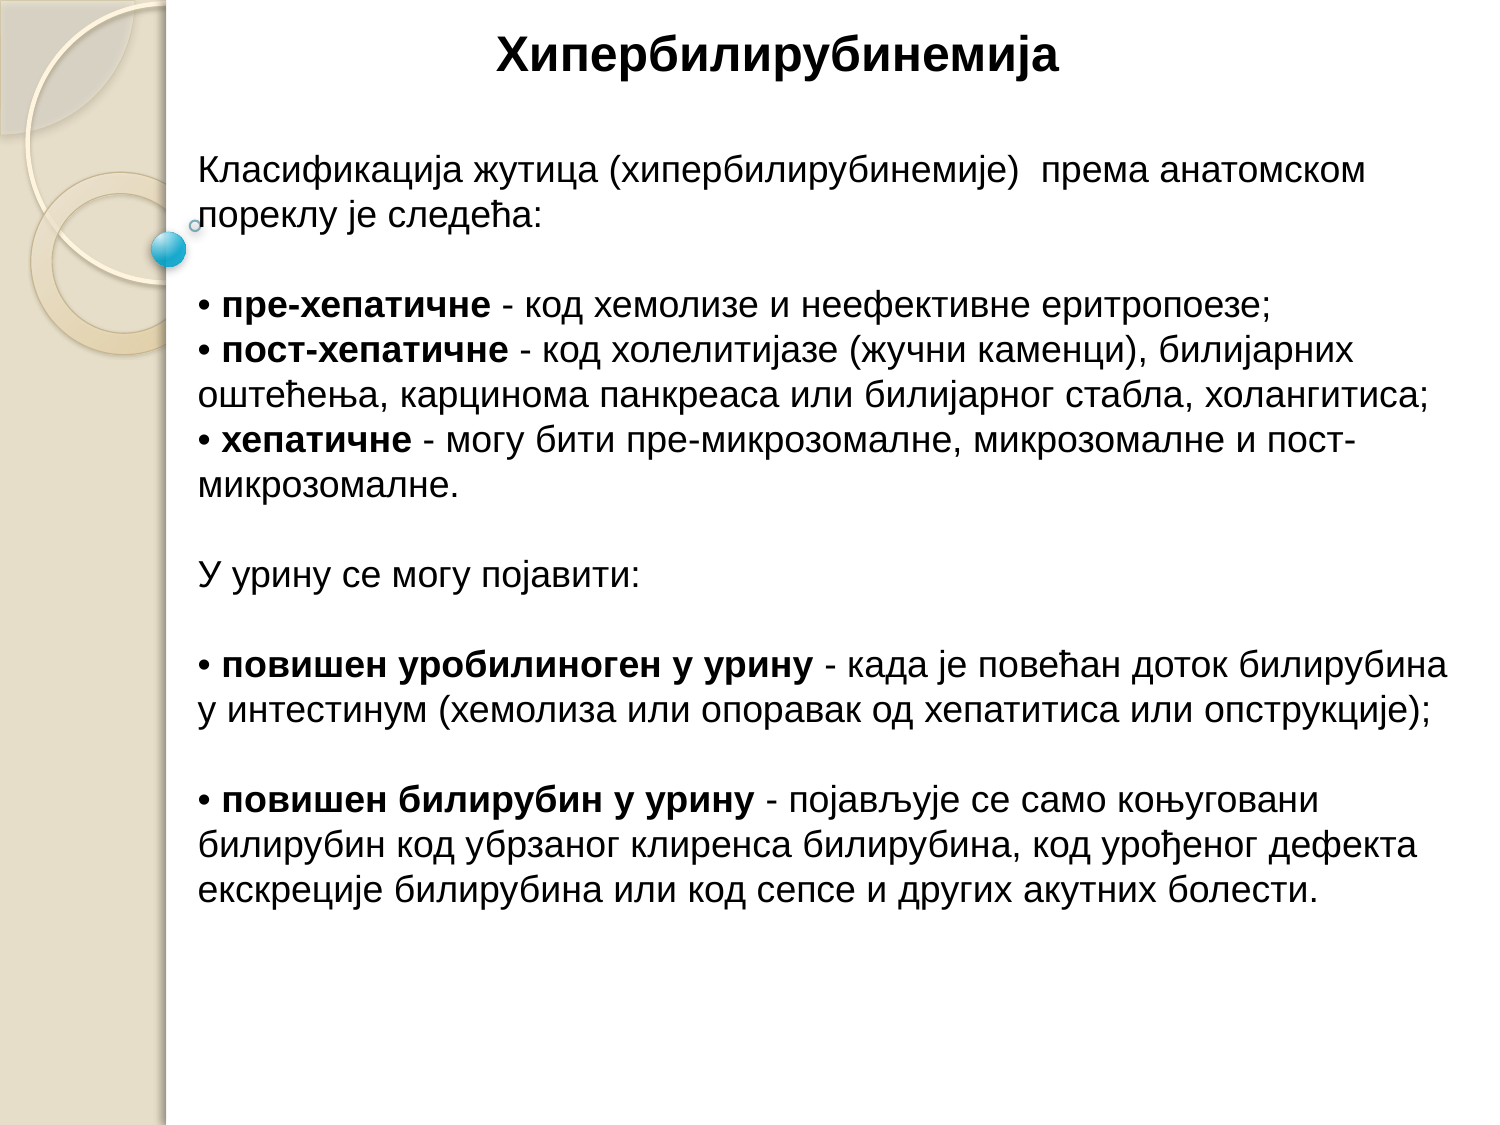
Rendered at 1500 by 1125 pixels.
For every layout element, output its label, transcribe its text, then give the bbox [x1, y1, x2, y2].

text_box Класификација жутица (хипербилирубинемије) према анатомском пореклу је следећа: • пре-хепатичне - код хемолизе и неефективне еритропоезе; • пост-хепатичне - код холелитијазе (жучни каменци), билијарних оштећења, карцинома панкреаса или билијарног стабла, холангитиса; • хепатичне - могу бити пре-микрозомалне, микрозомалне и пост-микрозомалне. У урину се могу појавити: • повишен уробилиноген у урину - када је повећан доток билирубина у интестинум (хемолиза или опоравак од хепатитиса или опструкције); • повишен билирубин у урину - појављује се само коњуговани билирубин код убрзаног клиренса билирубина, код урођеног дефекта екскреције билирубина или код сепсе и других акутних болести. [182, 137, 1483, 962]
text_box Хипербилирубинемија [481, 14, 1075, 89]
